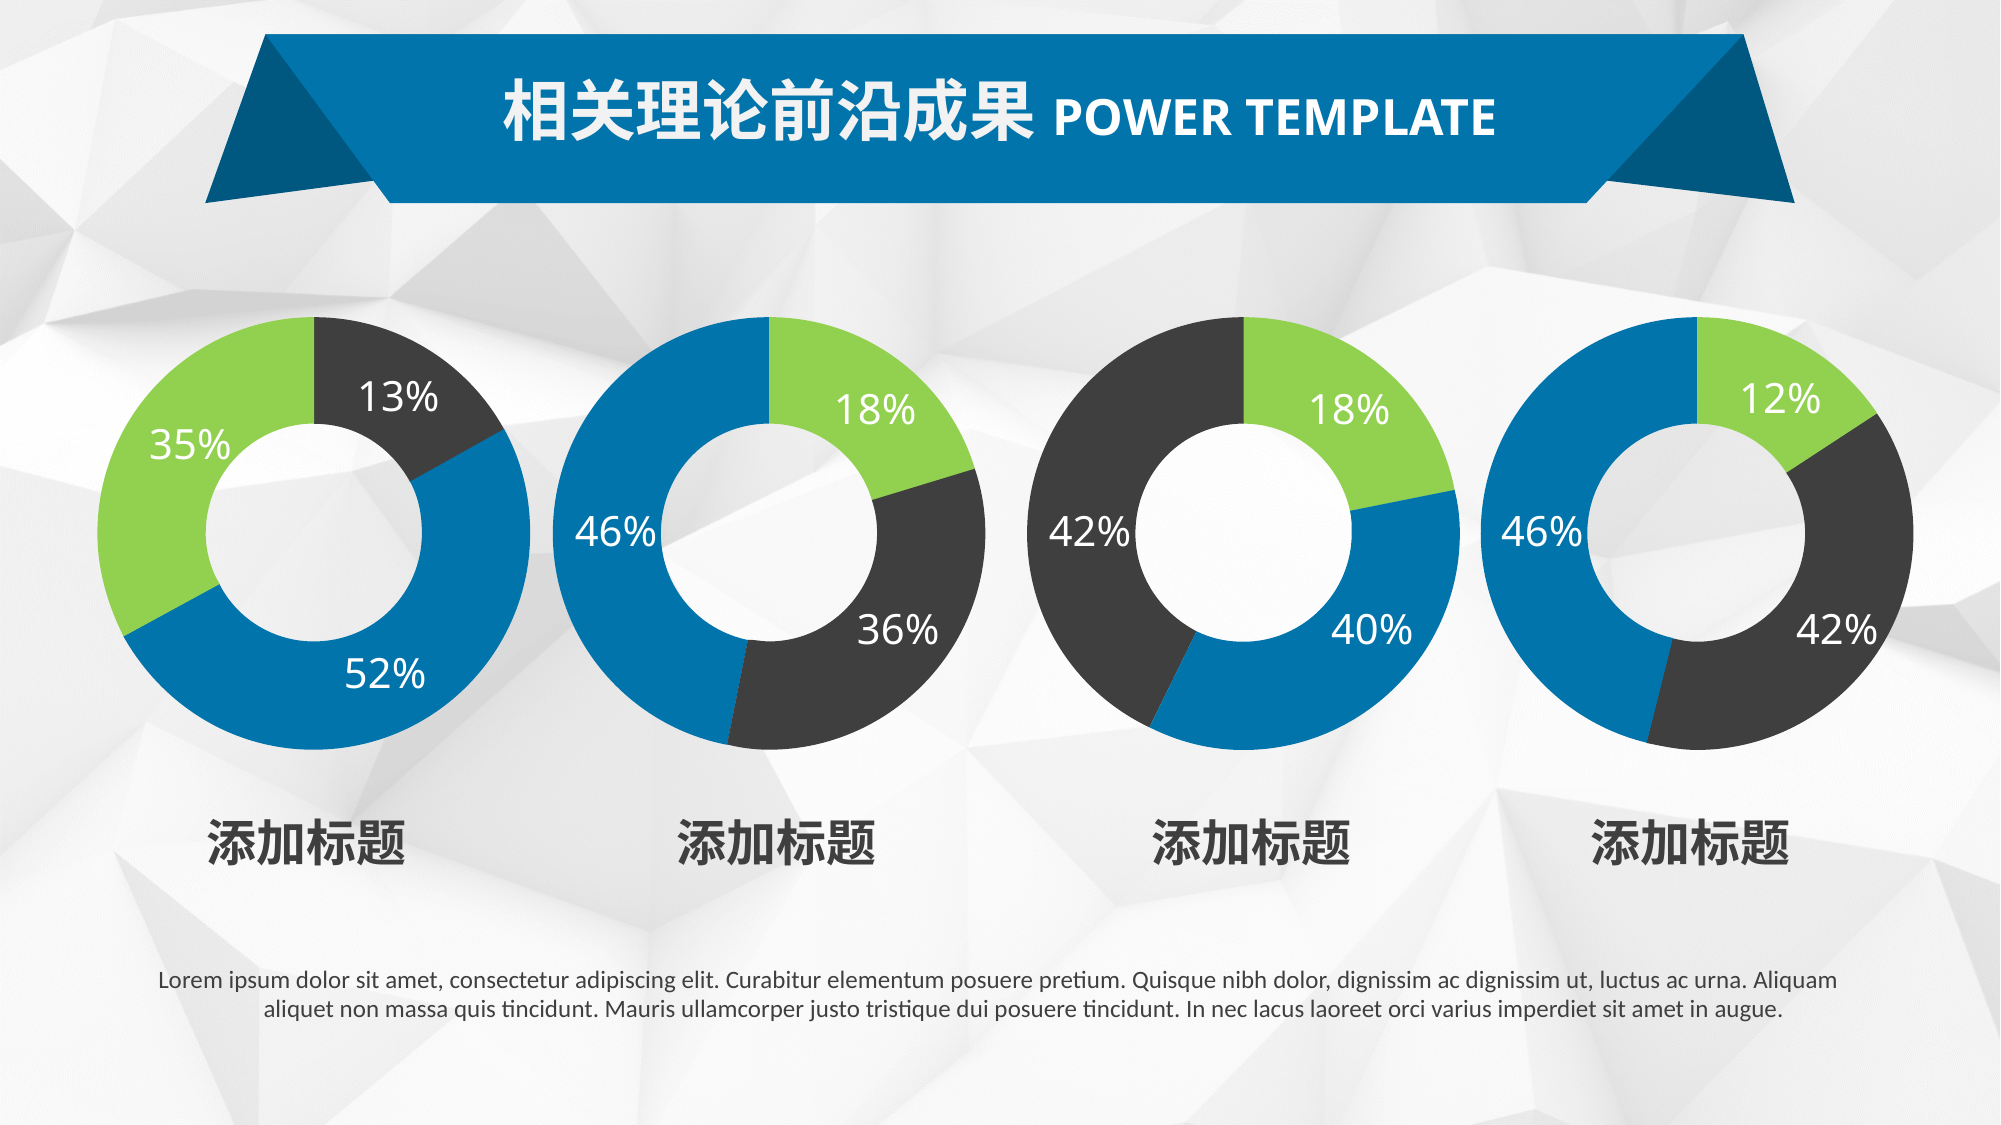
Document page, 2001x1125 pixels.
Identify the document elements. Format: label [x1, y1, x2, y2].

picture [0, 0, 2001, 1125]
text_box [205, 34, 1795, 204]
